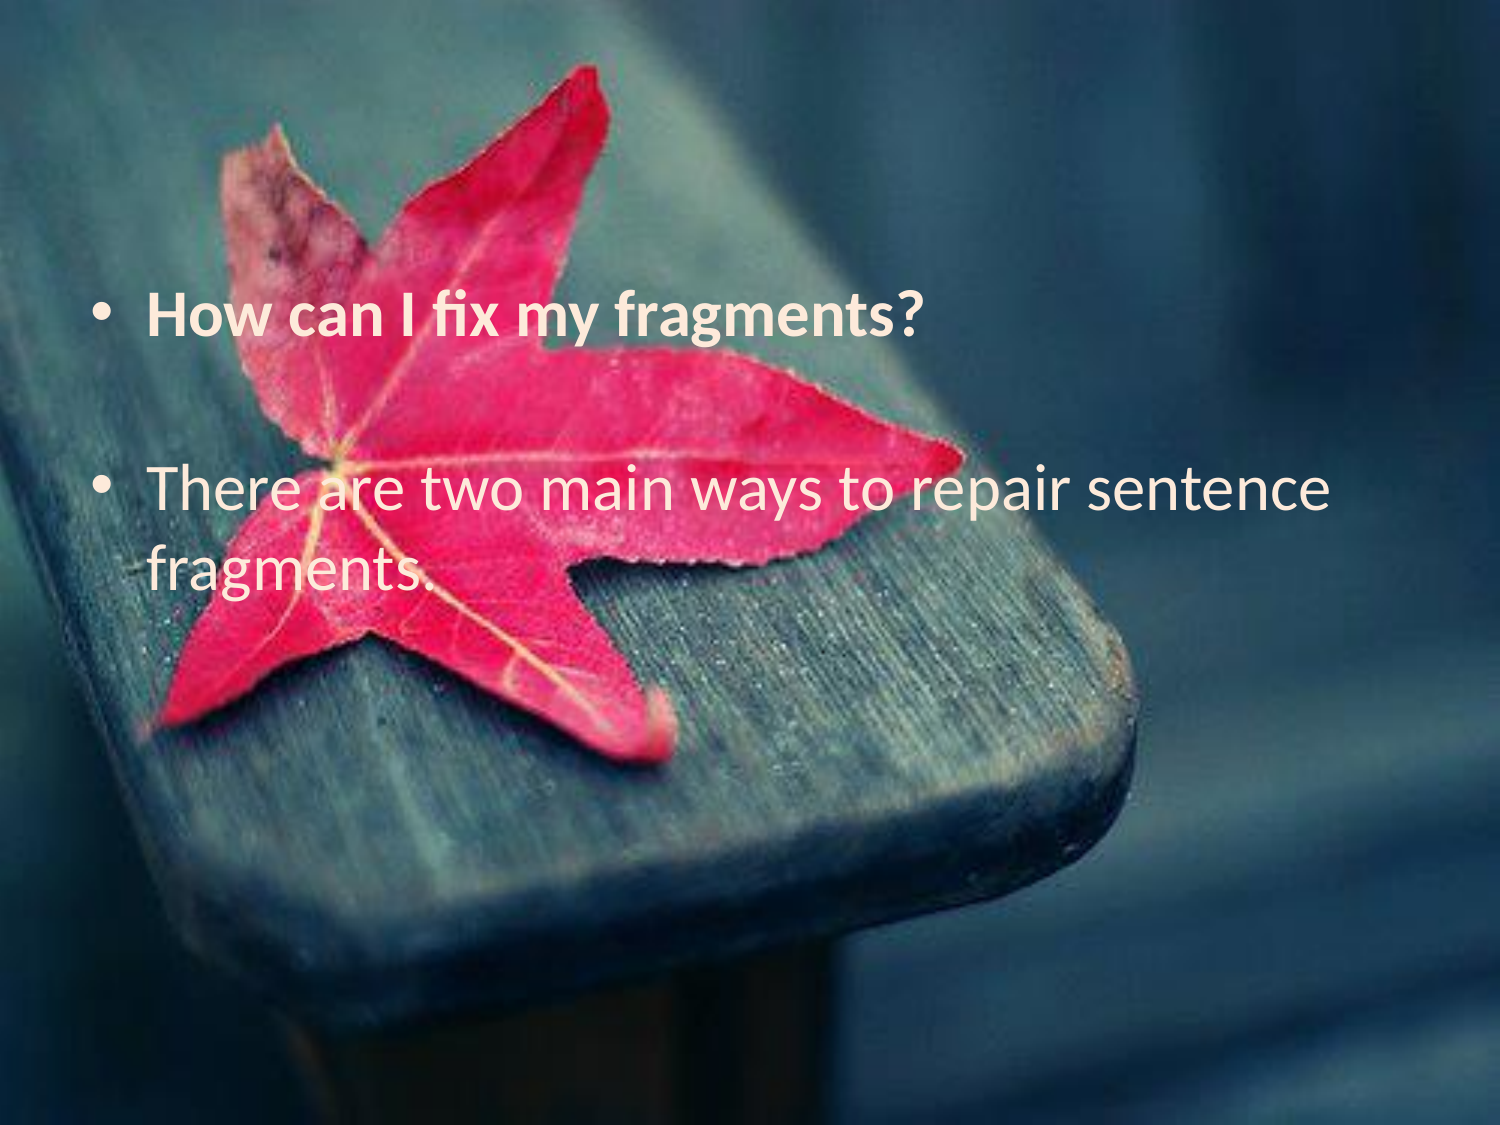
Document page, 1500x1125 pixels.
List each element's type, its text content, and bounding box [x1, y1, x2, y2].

list How can I fix my fragments? There are two main ways to repair sentence fragments. [75, 262, 1425, 1005]
picture [0, 0, 1500, 1125]
